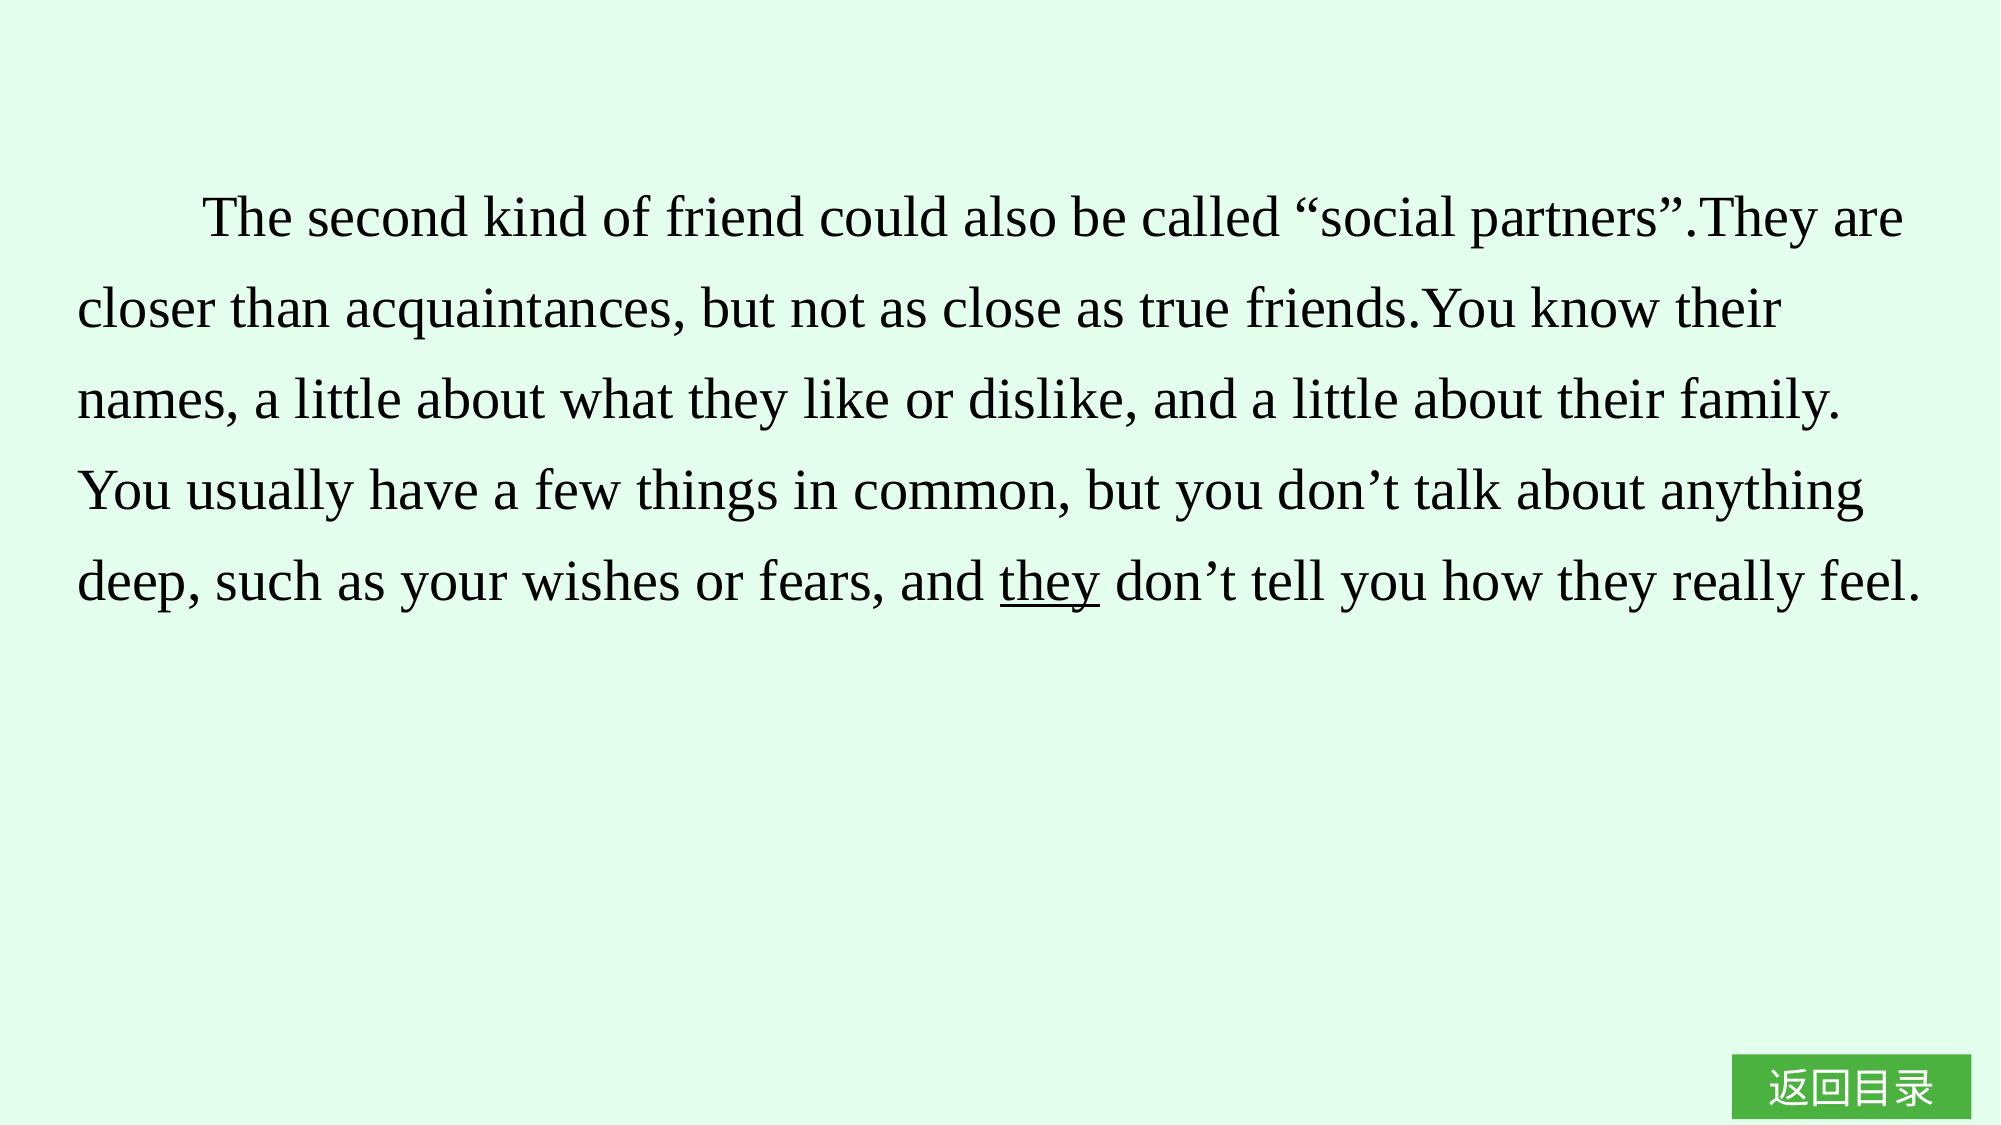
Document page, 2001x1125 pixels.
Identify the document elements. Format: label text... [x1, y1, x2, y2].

text_box The second kind of friend could also be called “social partners”.They are closer than acquaintances, but not as close as true friends.You know their names, a little about what they like or dislike, and a little about their family. You usually have a few things in common, but you don’t talk about anything deep, such as your wishes or fears, and they don’t tell you how they really feel. [62, 150, 1938, 620]
